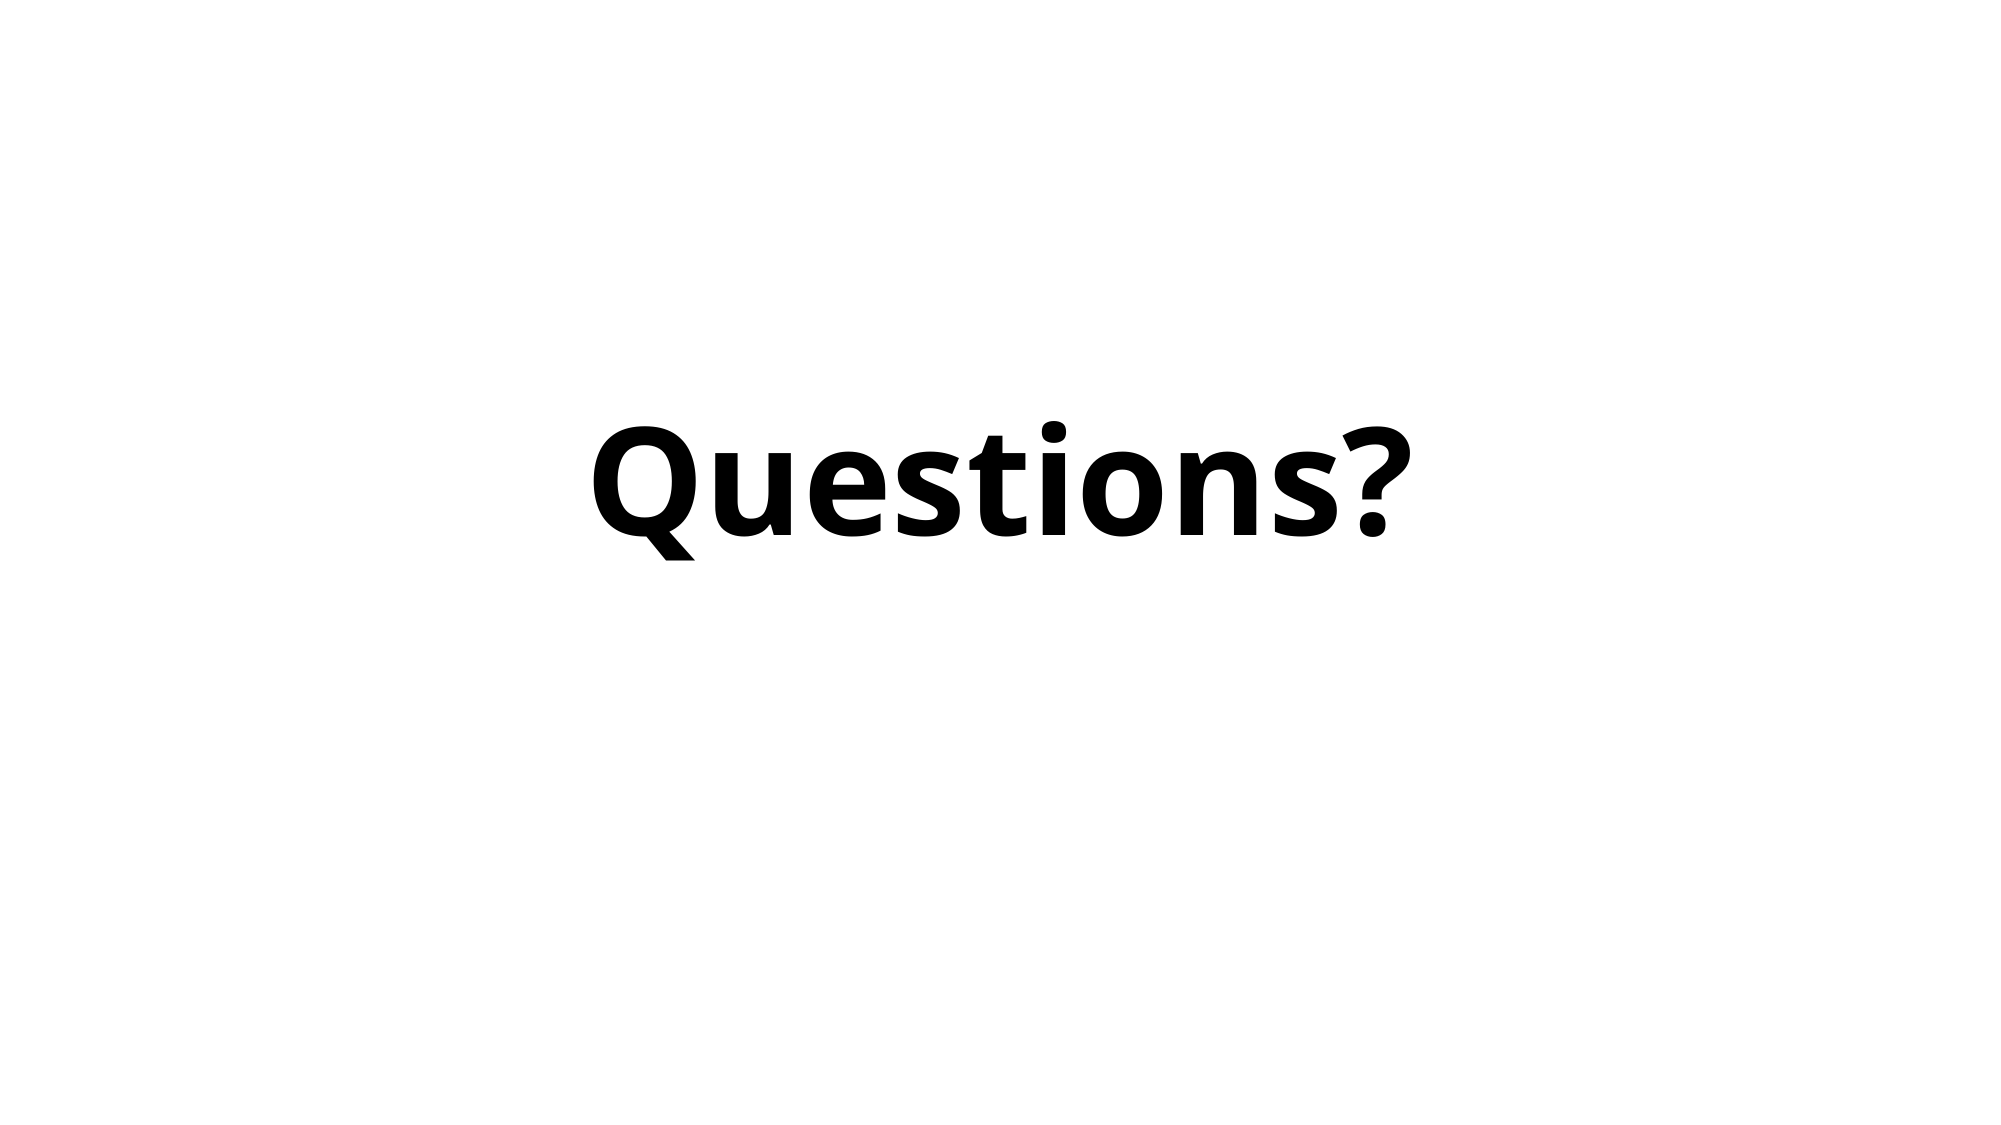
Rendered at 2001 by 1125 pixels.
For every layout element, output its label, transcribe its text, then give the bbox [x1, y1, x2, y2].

title Questions? [249, 184, 1750, 576]
